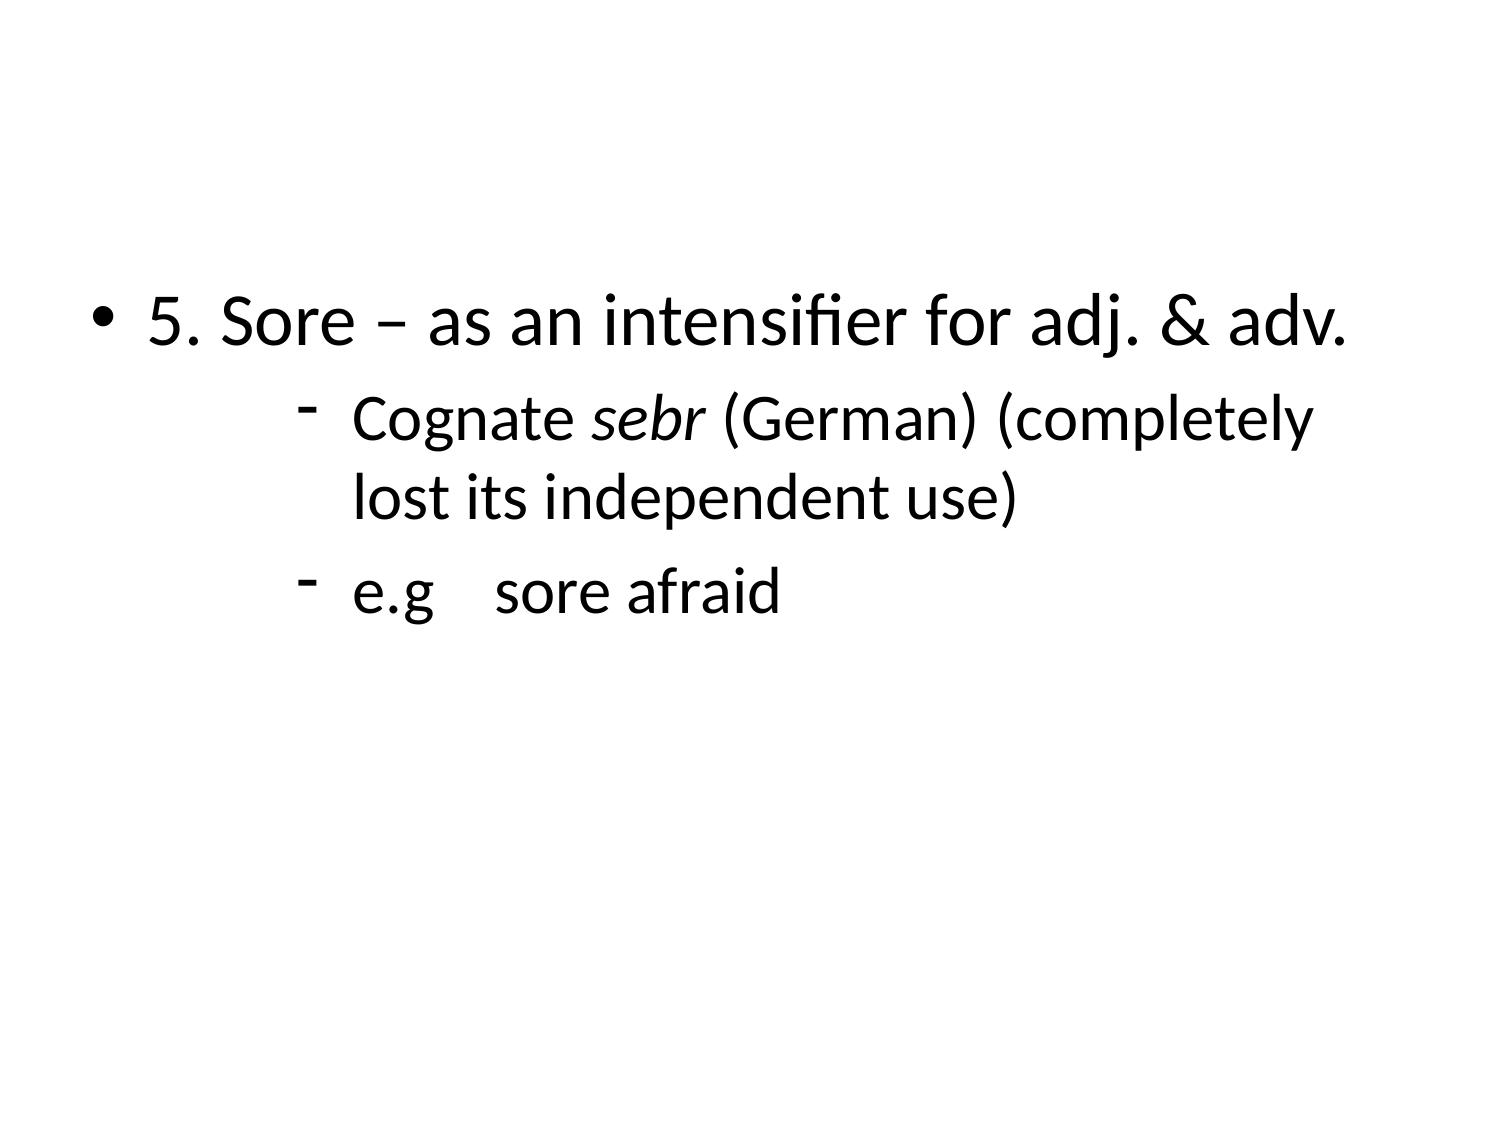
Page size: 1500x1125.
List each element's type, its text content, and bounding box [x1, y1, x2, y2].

list 5. Sore – as an intensifier for adj. & adv. Cognate sebr (German) (completely lost its independent use) e.g sore afraid [75, 262, 1425, 1005]
